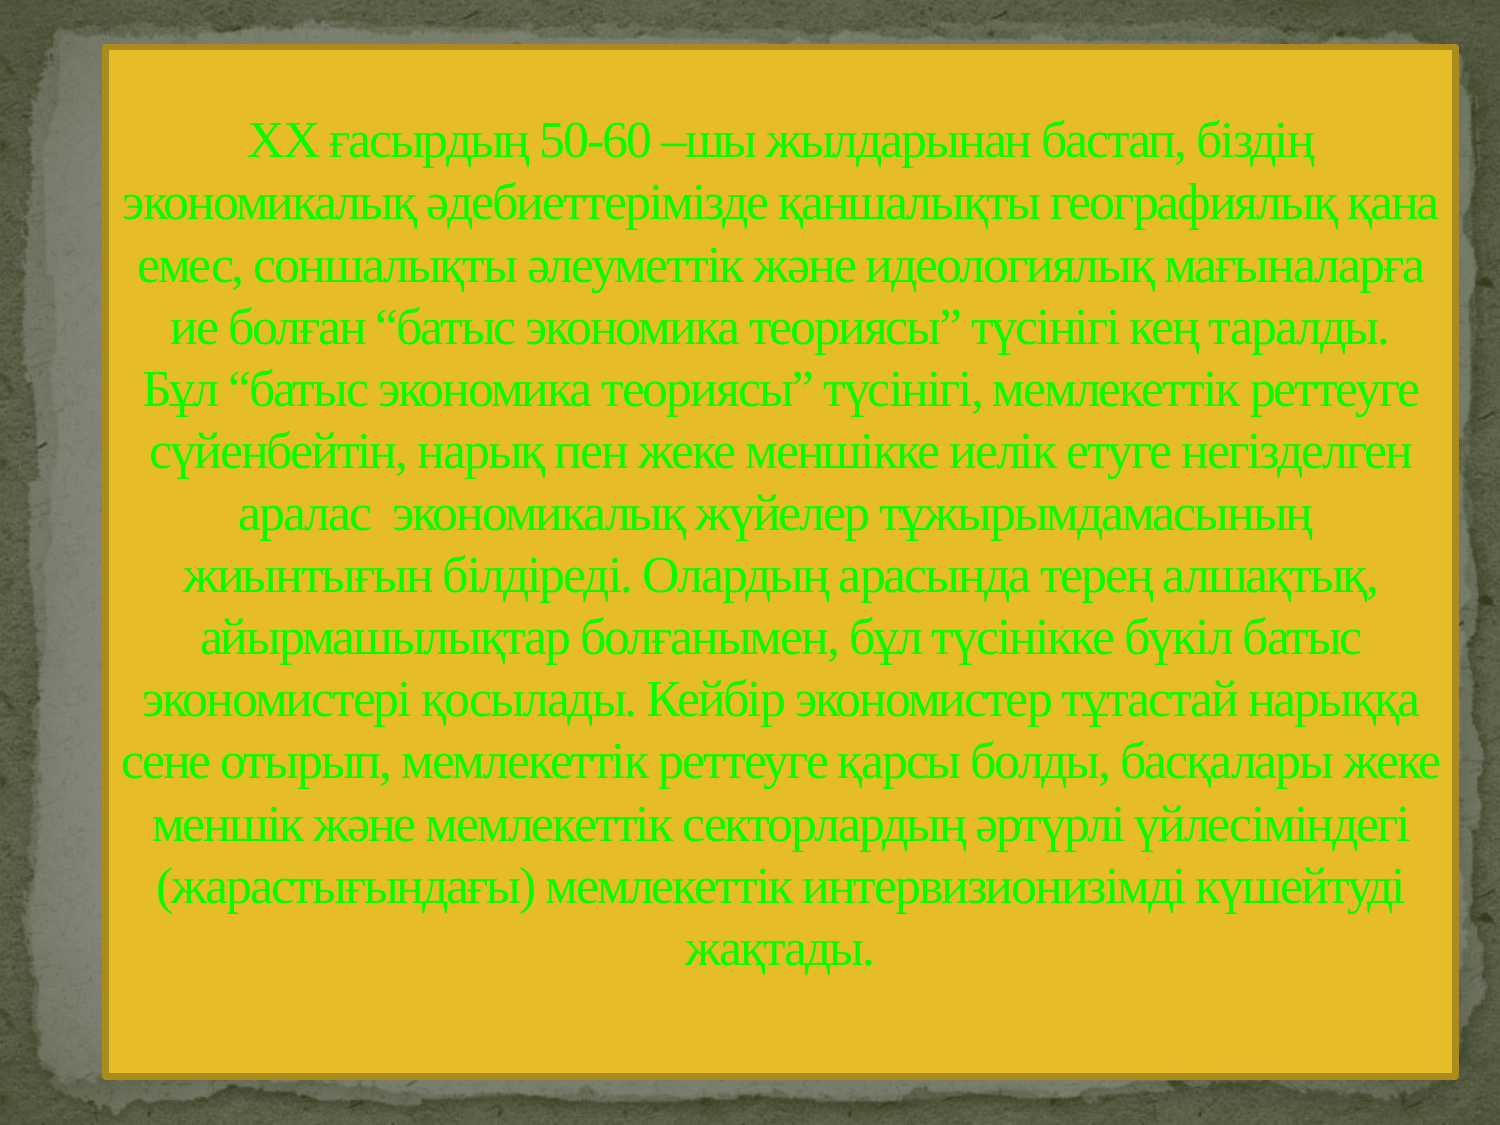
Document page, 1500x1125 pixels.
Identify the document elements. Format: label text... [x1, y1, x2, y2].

title ХХ ғасырдың 50-60 –шы жылдарынан бастап, біздің экономикалық әдебиеттерімізде қаншалықты географиялық қана емес, соншалықты әлеуметтік және идеологиялық мағыналарға ие болған “батыс экономика теориясы” түсінігі кең таралды. Бұл “батыс экономика теориясы” түсінігі, мемлекеттік реттеуге сүйенбейтін, нарық пен жеке меншікке иелік етуге негізделген аралас экономикалық жүйелер тұжырымдамасының жиынтығын білдіреді. Олардың арасында терең алшақтық, айырмашылықтар болғанымен, бұл түсінікке бүкіл батыс экономистері қосылады. Кейбір экономистер тұтастай нарыққа сене отырып, мемлекеттік реттеуге қарсы болды, басқалары жеке меншік және мемлекеттік секторлардың әртүрлі үйлесіміндегі (жарастығындағы) мемлекеттік интервизионизімді күшейтуді жақтады. [102, 44, 1459, 1080]
